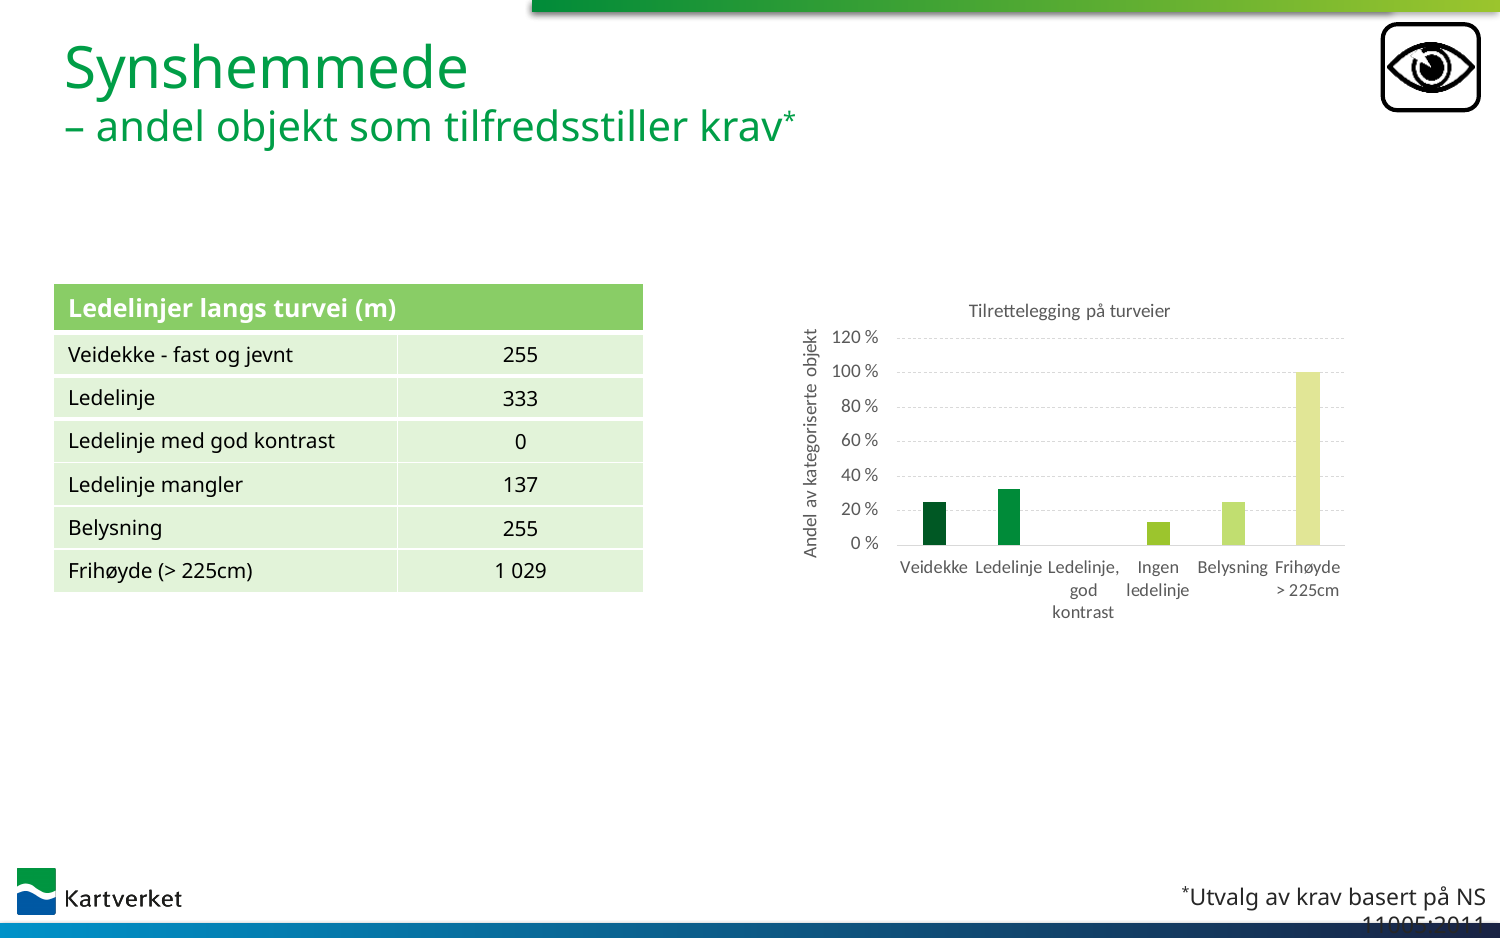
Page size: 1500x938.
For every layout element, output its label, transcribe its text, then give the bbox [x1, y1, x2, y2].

table_header Ledelinjer langs turvei (m) [54, 284, 643, 330]
table_cell 333 [398, 378, 643, 417]
table_cell 137 [398, 463, 643, 505]
table_cell 0 [398, 421, 643, 462]
table_cell Frihøyde (> 225cm) [54, 550, 397, 592]
picture [791, 291, 1348, 630]
table_cell 1 029 [398, 550, 643, 592]
table_cell Veidekke - fast og jevnt [54, 335, 397, 374]
table_cell Ledelinje med god kontrast [54, 421, 397, 462]
table_cell 255 [398, 335, 643, 374]
table_cell Belysning [54, 507, 397, 548]
table_cell Ledelinje [54, 378, 397, 417]
text_box Synshemmede – andel objekt som tilfredsstiller krav* [49, 24, 1431, 158]
table_cell 255 [398, 507, 643, 548]
table_cell Ledelinje mangler [54, 463, 397, 505]
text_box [1382, 24, 1480, 111]
text_box *Utvalg av krav basert på NS 11005:2011 [1068, 873, 1500, 938]
